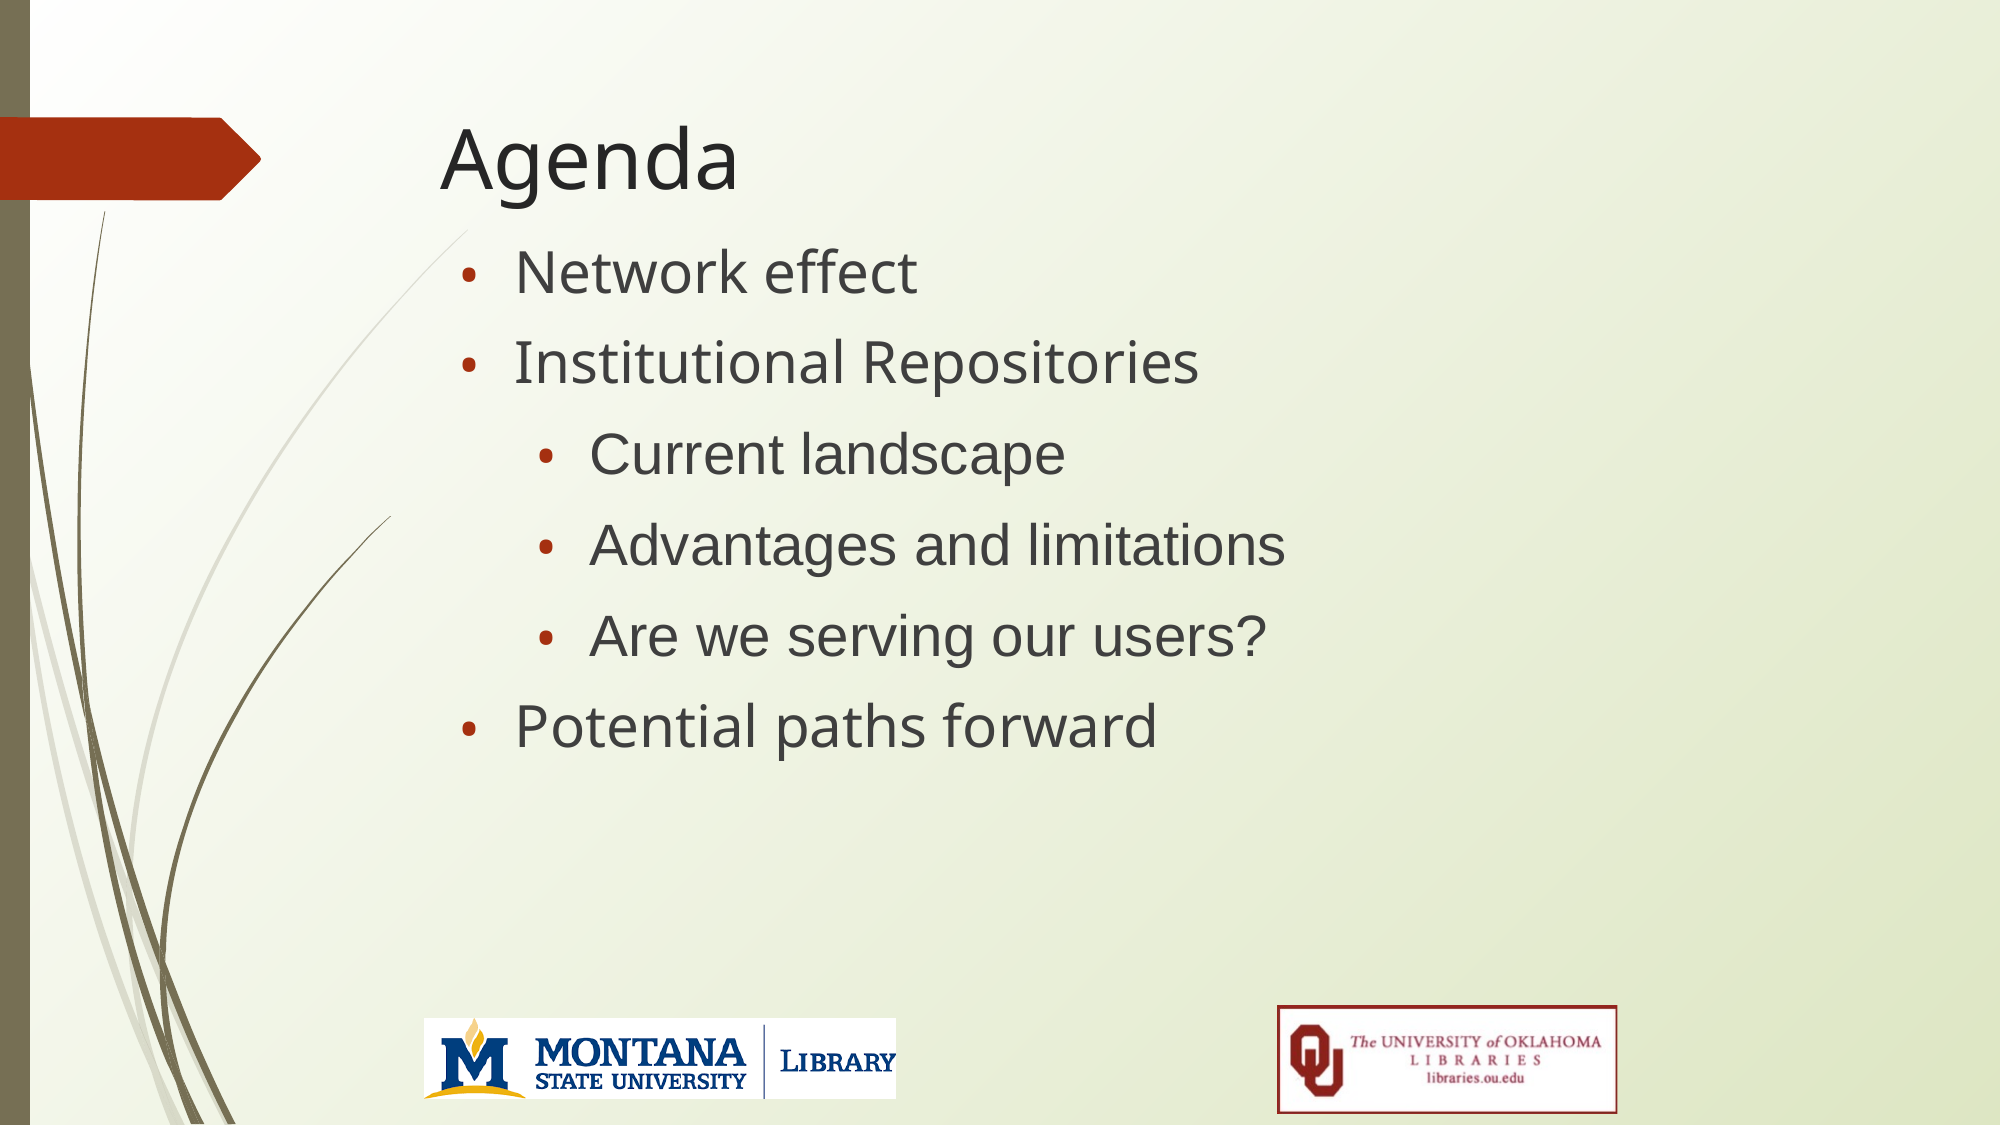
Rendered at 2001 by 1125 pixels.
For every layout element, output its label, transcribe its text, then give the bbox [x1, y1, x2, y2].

list Network effect Institutional Repositories Current landscape Advantages and limitations Are we serving our users? Potential paths forward [424, 219, 2000, 840]
title Agenda [425, 4, 1888, 215]
picture [424, 1018, 896, 1099]
picture [1277, 1005, 1618, 1114]
